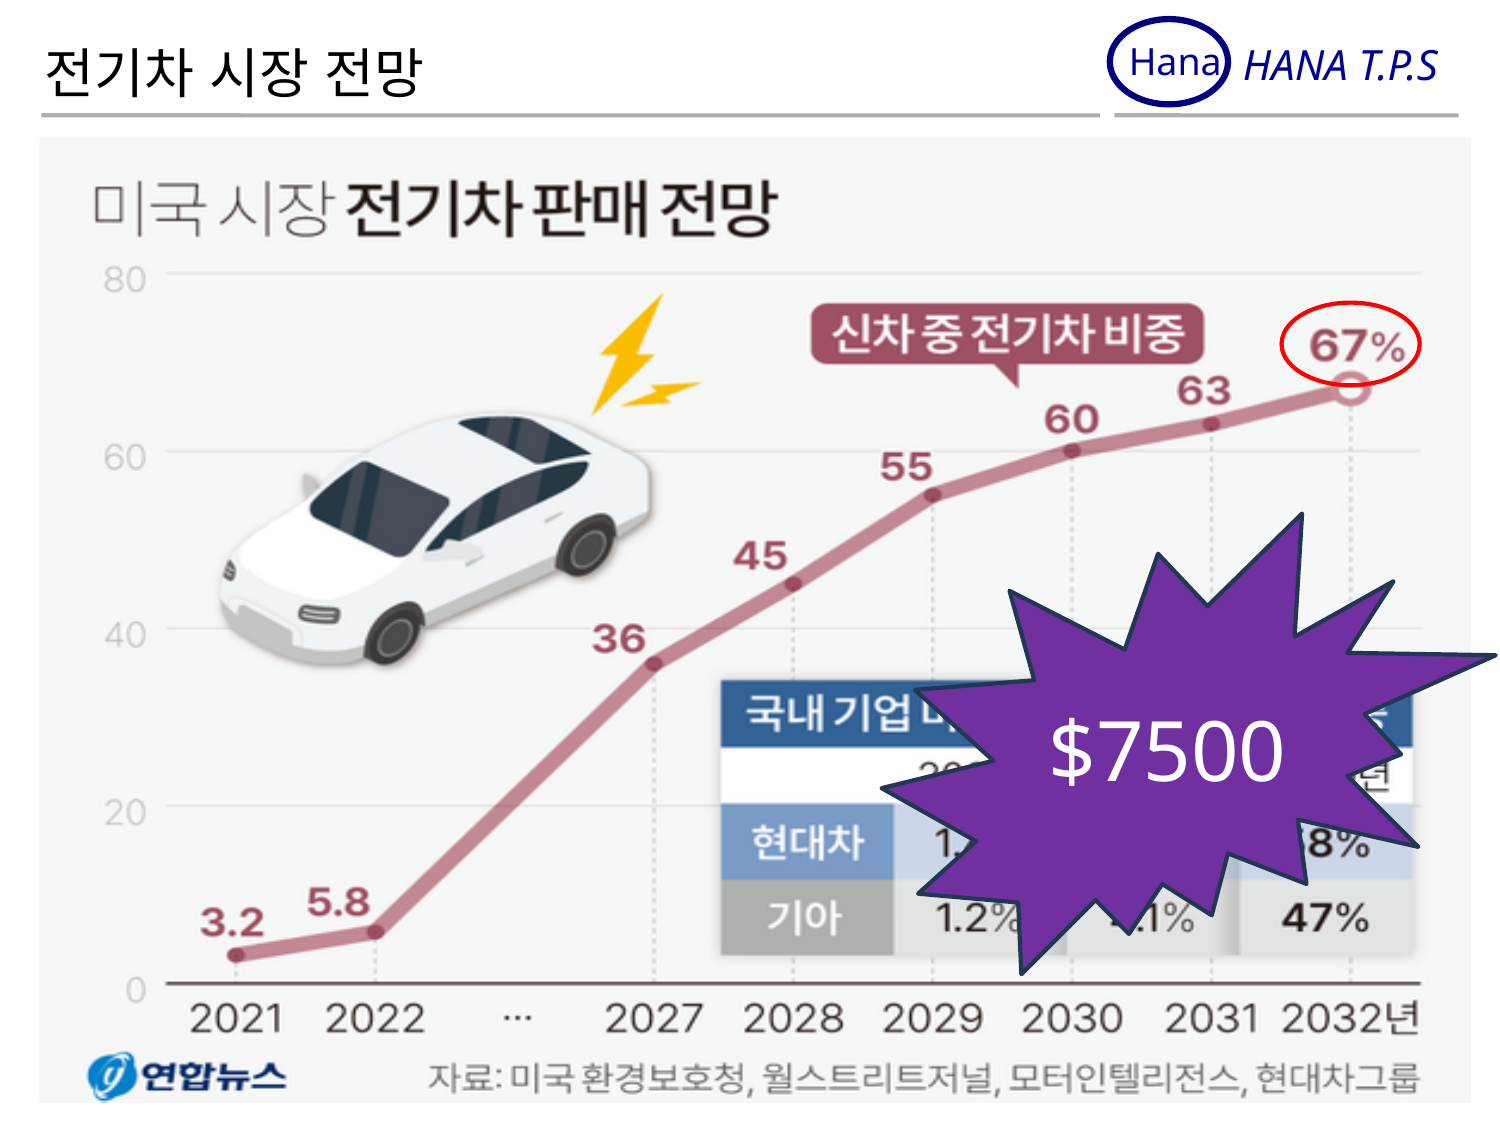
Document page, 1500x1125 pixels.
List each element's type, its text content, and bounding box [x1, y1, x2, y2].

title 전기차 시장 전망 [29, 30, 1071, 114]
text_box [881, 513, 1497, 975]
picture [39, 136, 1471, 1103]
